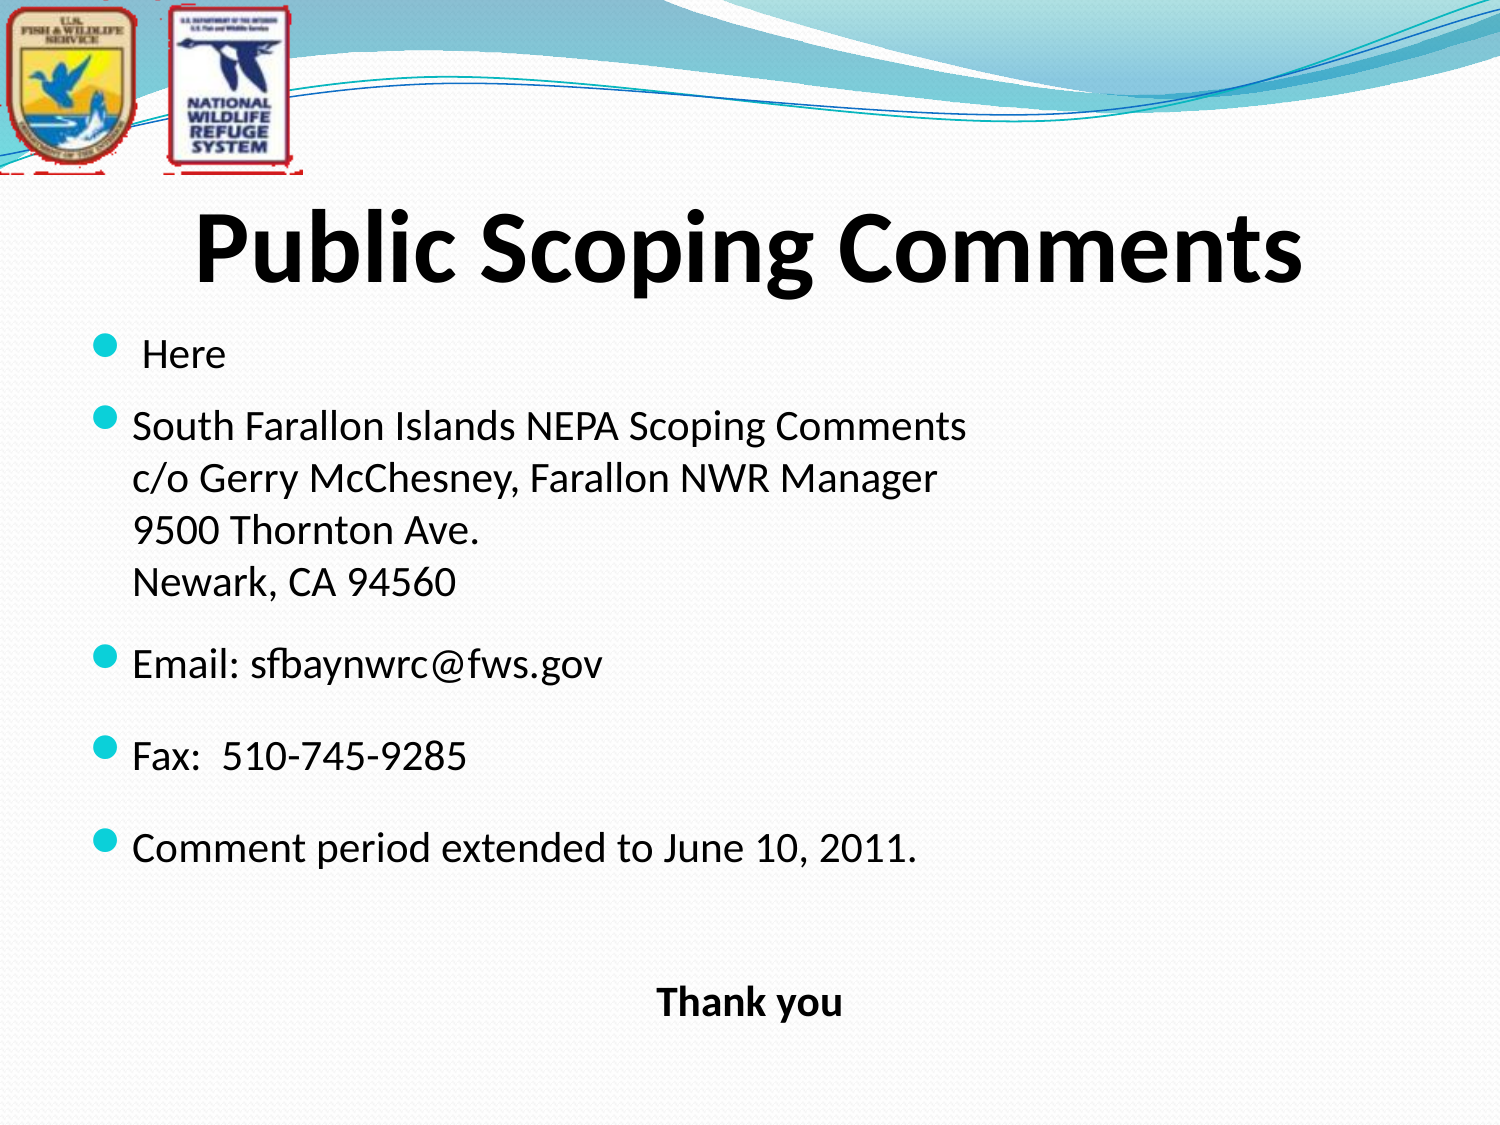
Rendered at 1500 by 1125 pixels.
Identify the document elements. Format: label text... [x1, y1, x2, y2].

picture [0, 0, 303, 176]
title Public Scoping Comments [75, 115, 1425, 303]
list Here South Farallon Islands NEPA Scoping Comments c/o Gerry McChesney, Farallon NWR Manager 9500 Thornton Ave. Newark, CA 94560 Email: sfbaynwrc@fws.gov Fax: 510-745-9285 Comment period extended to June 10, 2011. Thank you [75, 317, 1425, 1038]
